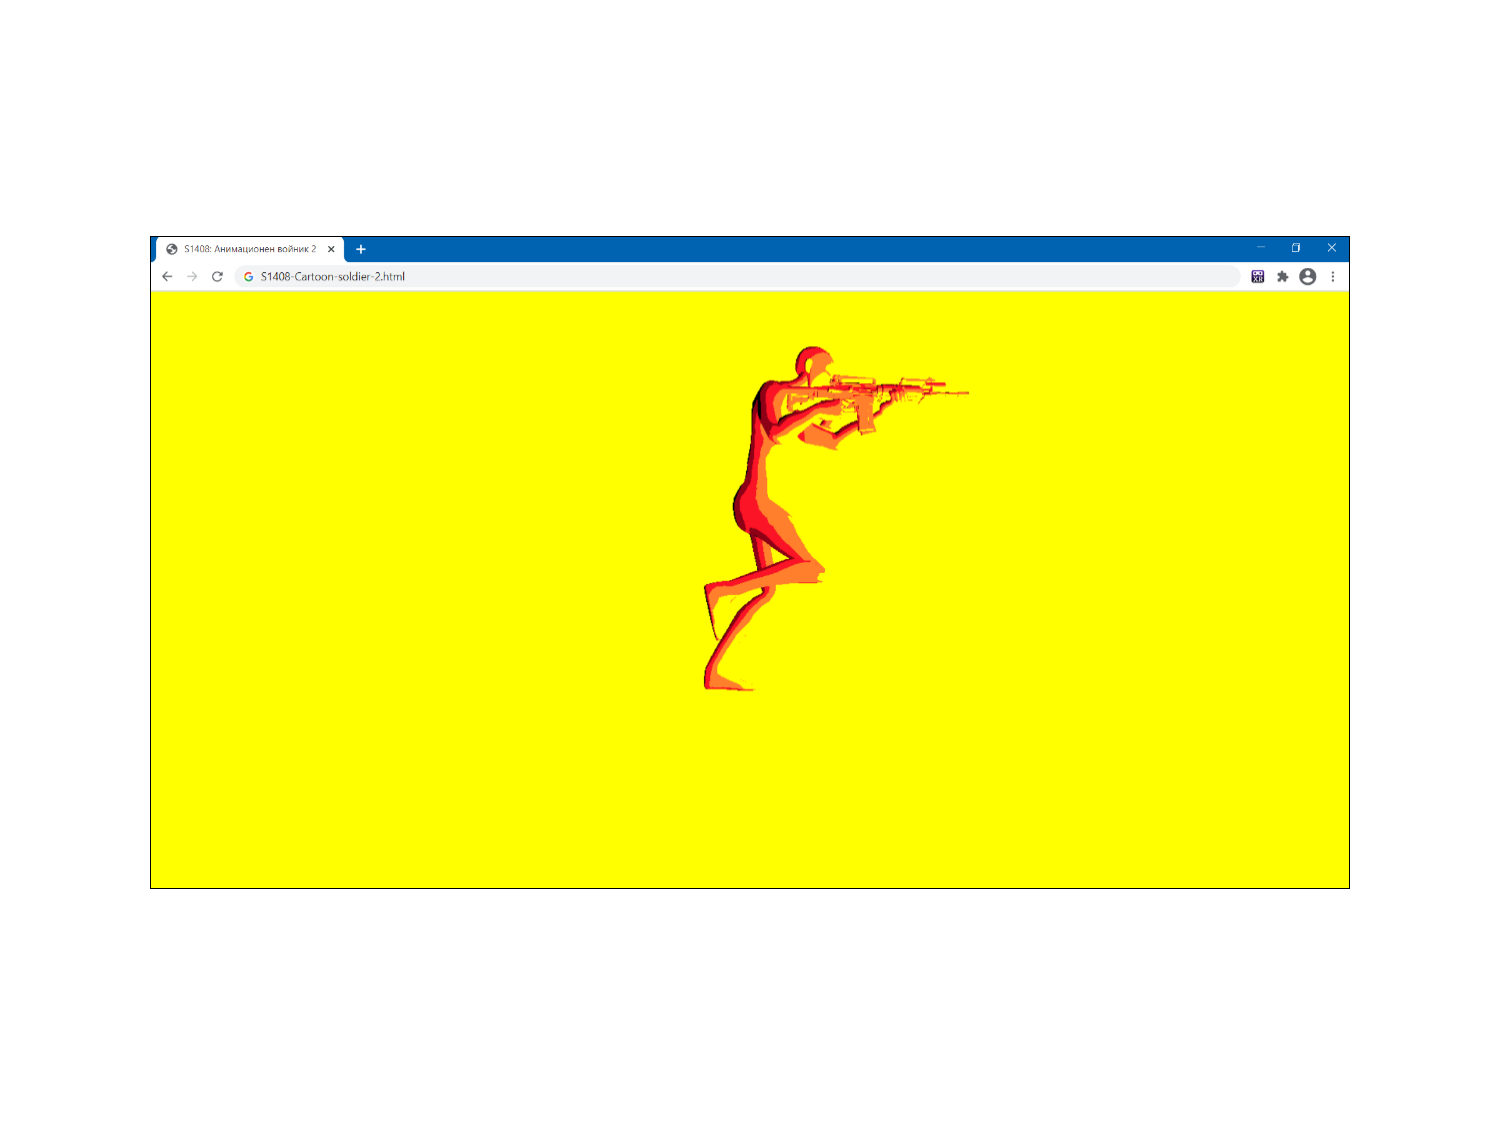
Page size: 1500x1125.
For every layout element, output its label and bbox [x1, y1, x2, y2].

picture [149, 236, 1351, 889]
